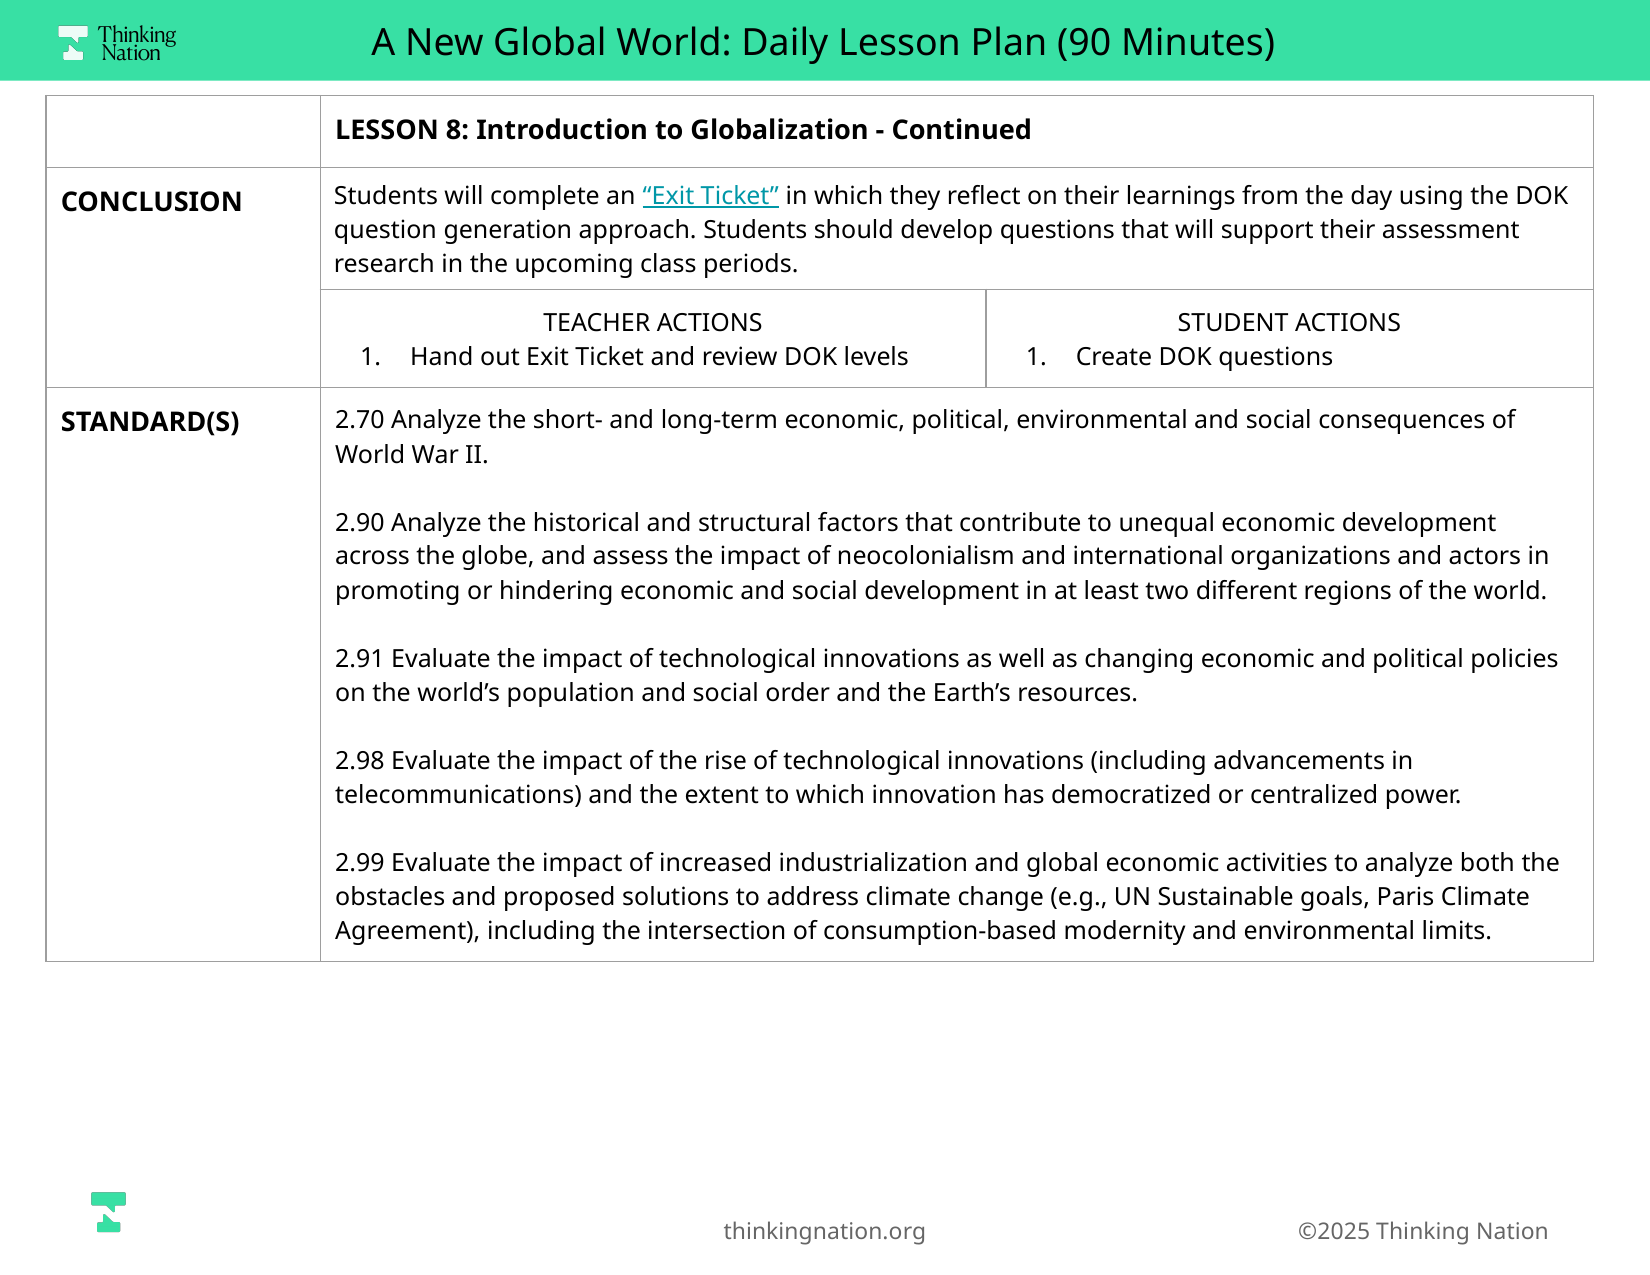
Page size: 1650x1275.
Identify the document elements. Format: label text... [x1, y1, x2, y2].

table_header LESSON 8: Introduction to Globalization - Continued [321, 96, 1593, 167]
table_cell 2.70 Analyze the short- and long-term economic, political, environmental and social consequences of World War II. 2.90 Analyze the historical and structural factors that contribute to unequal economic development across the globe, and assess the impact of neocolonialism and international organizations and actors in promoting or hindering economic and social development in at least two different regions of the world. 2.91 Evaluate the impact of technological innovations as well as changing economic and political policies on the world’s population and social order and the Earth’s resources. 2.98 Evaluate the impact of the rise of technological innovations (including advancements in telecommunications) and the extent to which innovation has democratized or centralized power. 2.99 Evaluate the impact of increased industrialization and global economic activities to analyze both the obstacles and proposed solutions to address climate change (e.g., UN Sustainable goals, Paris Climate Agreement), including the intersection of consumption-based modernity and environmental limits. [321, 388, 1593, 961]
picture [45, 14, 180, 85]
table_cell CONCLUSION [47, 168, 320, 387]
table_cell STANDARD(S) [47, 388, 320, 961]
text_box ©2025 Thinking Nation [1174, 1200, 1566, 1240]
table_cell Students will complete an “Exit Ticket” in which they reflect on their learnings from the day using the DOK question generation approach. Students should develop questions that will support their assessment research in the upcoming class periods. [321, 168, 1593, 289]
table_cell TEACHER ACTIONS Hand out Exit Ticket and review DOK levels [321, 290, 985, 387]
table_header [47, 96, 320, 167]
picture [80, 1184, 136, 1240]
text_box thinkingnation.org [629, 1200, 1021, 1240]
text_box A New Global World: Daily Lesson Plan (90 Minutes) [0, 0, 1650, 81]
table_cell STUDENT ACTIONS Create DOK questions [987, 290, 1593, 387]
